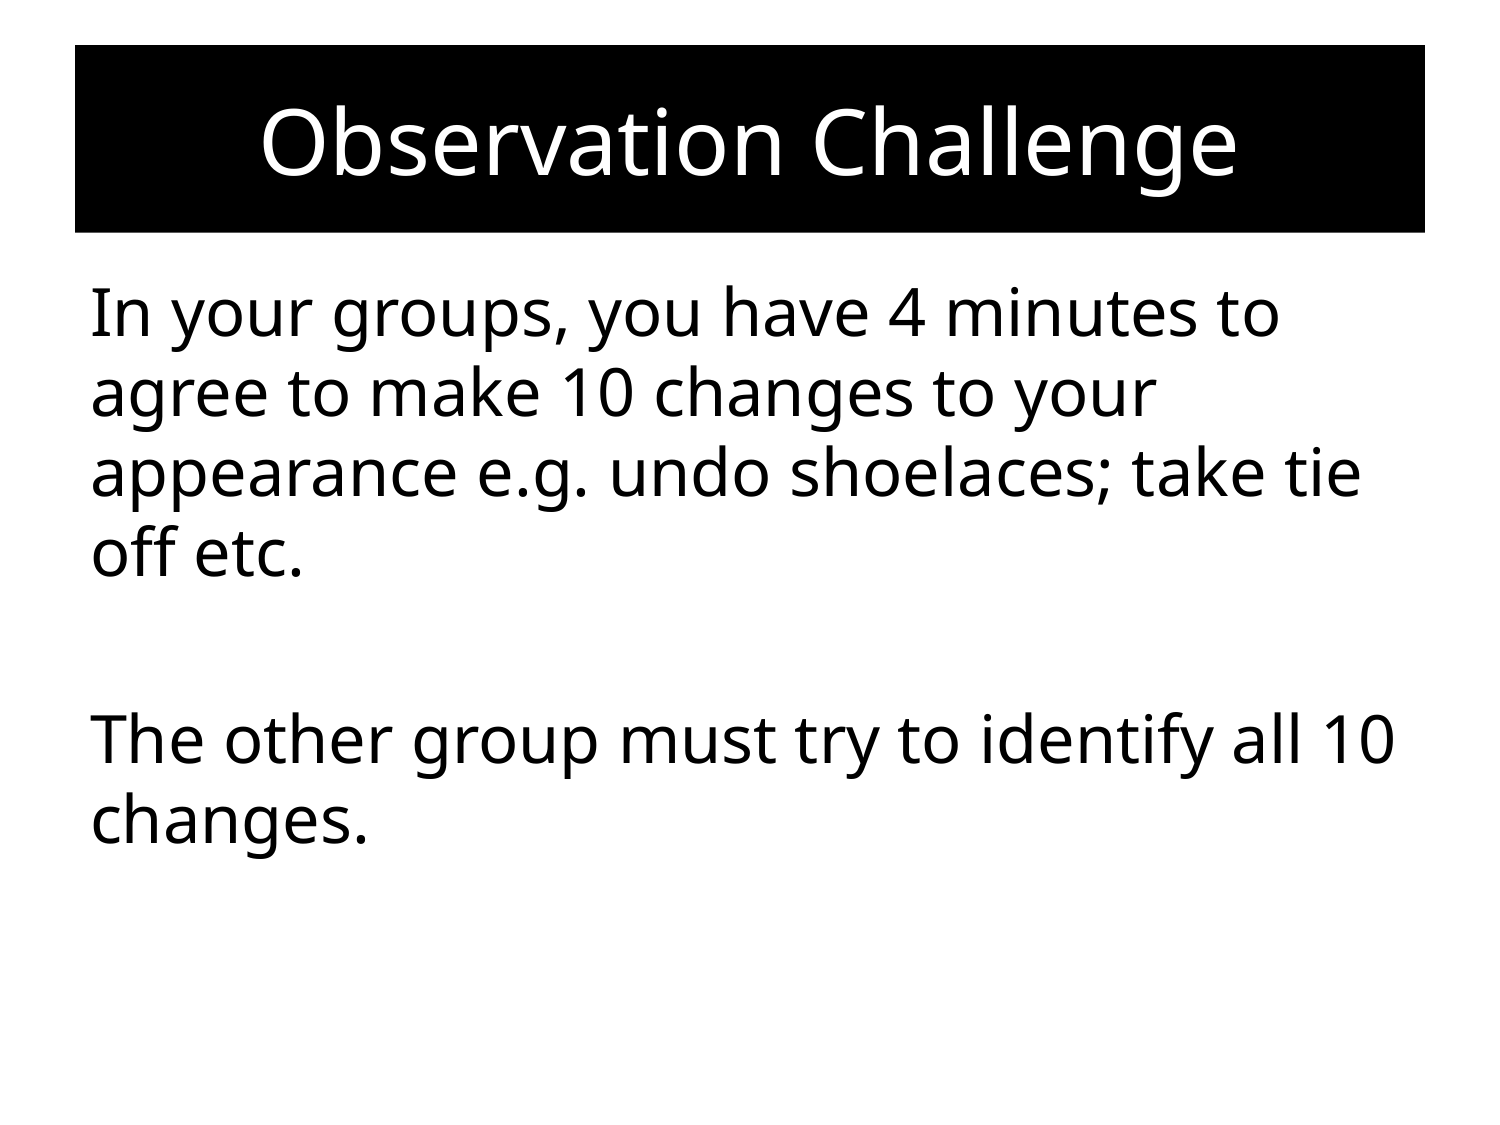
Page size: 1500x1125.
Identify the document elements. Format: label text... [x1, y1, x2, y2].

list In your groups, you have 4 minutes to agree to make 10 changes to your appearance e.g. undo shoelaces; take tie off etc. The other group must try to identify all 10 changes. [75, 262, 1425, 1005]
title Observation Challenge [75, 45, 1425, 233]
